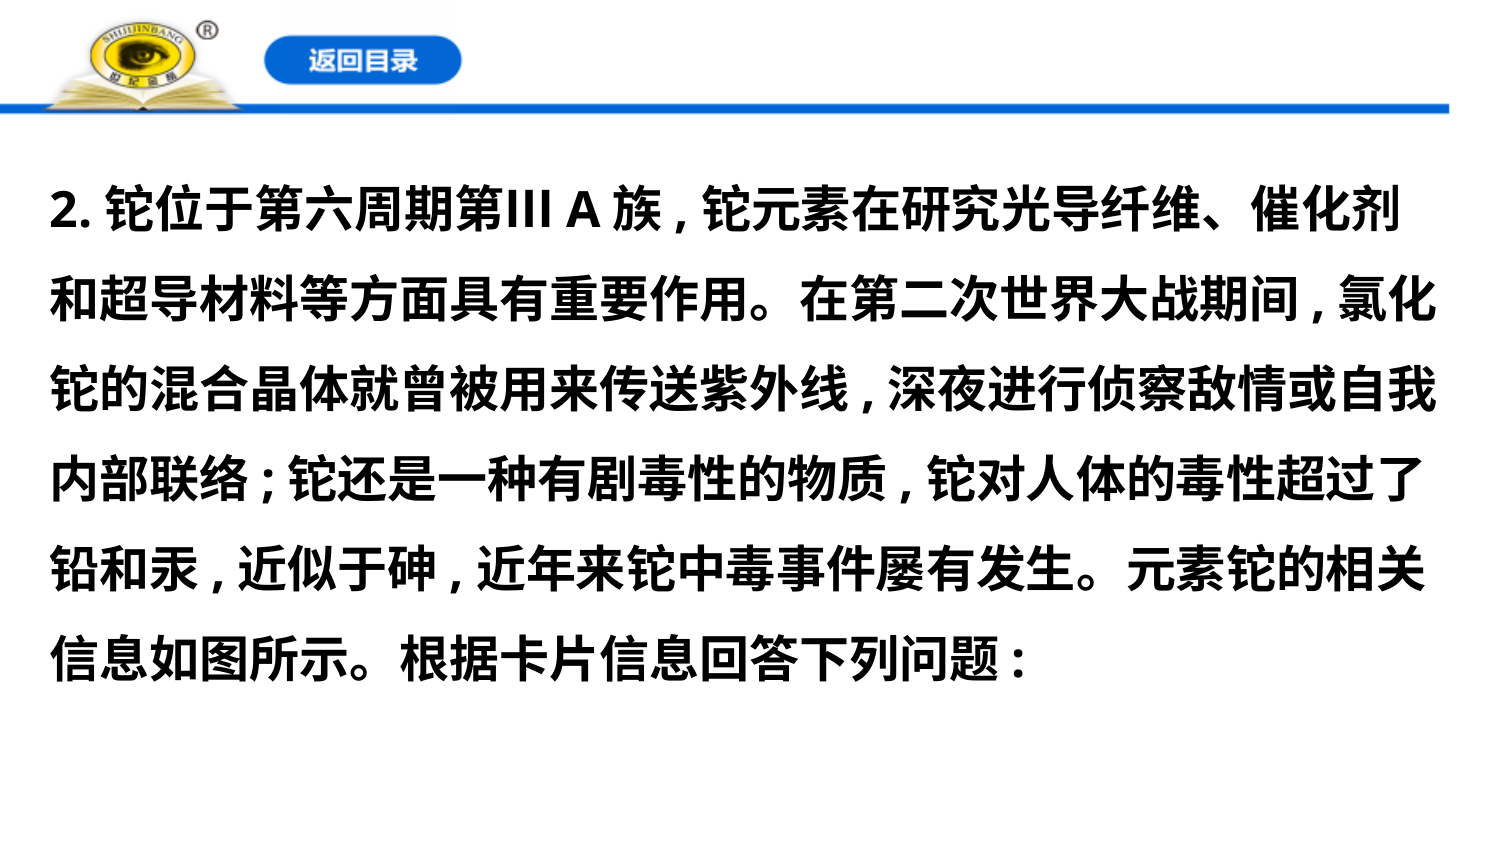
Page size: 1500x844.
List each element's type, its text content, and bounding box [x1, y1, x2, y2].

text_box 2.铊位于第六周期第ⅢA族,铊元素在研究光导纤维、催化剂和超导材料等方面具有重要作用。在第二次世界大战期间,氯化铊的混合晶体就曾被用来传送紫外线,深夜进行侦察敌情或自我内部联络;铊还是一种有剧毒性的物质,铊对人体的毒性超过了铅和汞,近似于砷,近年来铊中毒事件屡有发生。元素铊的相关信息如图所示。根据卡片信息回答下列问题: [34, 140, 1460, 696]
picture [0, 0, 1500, 844]
